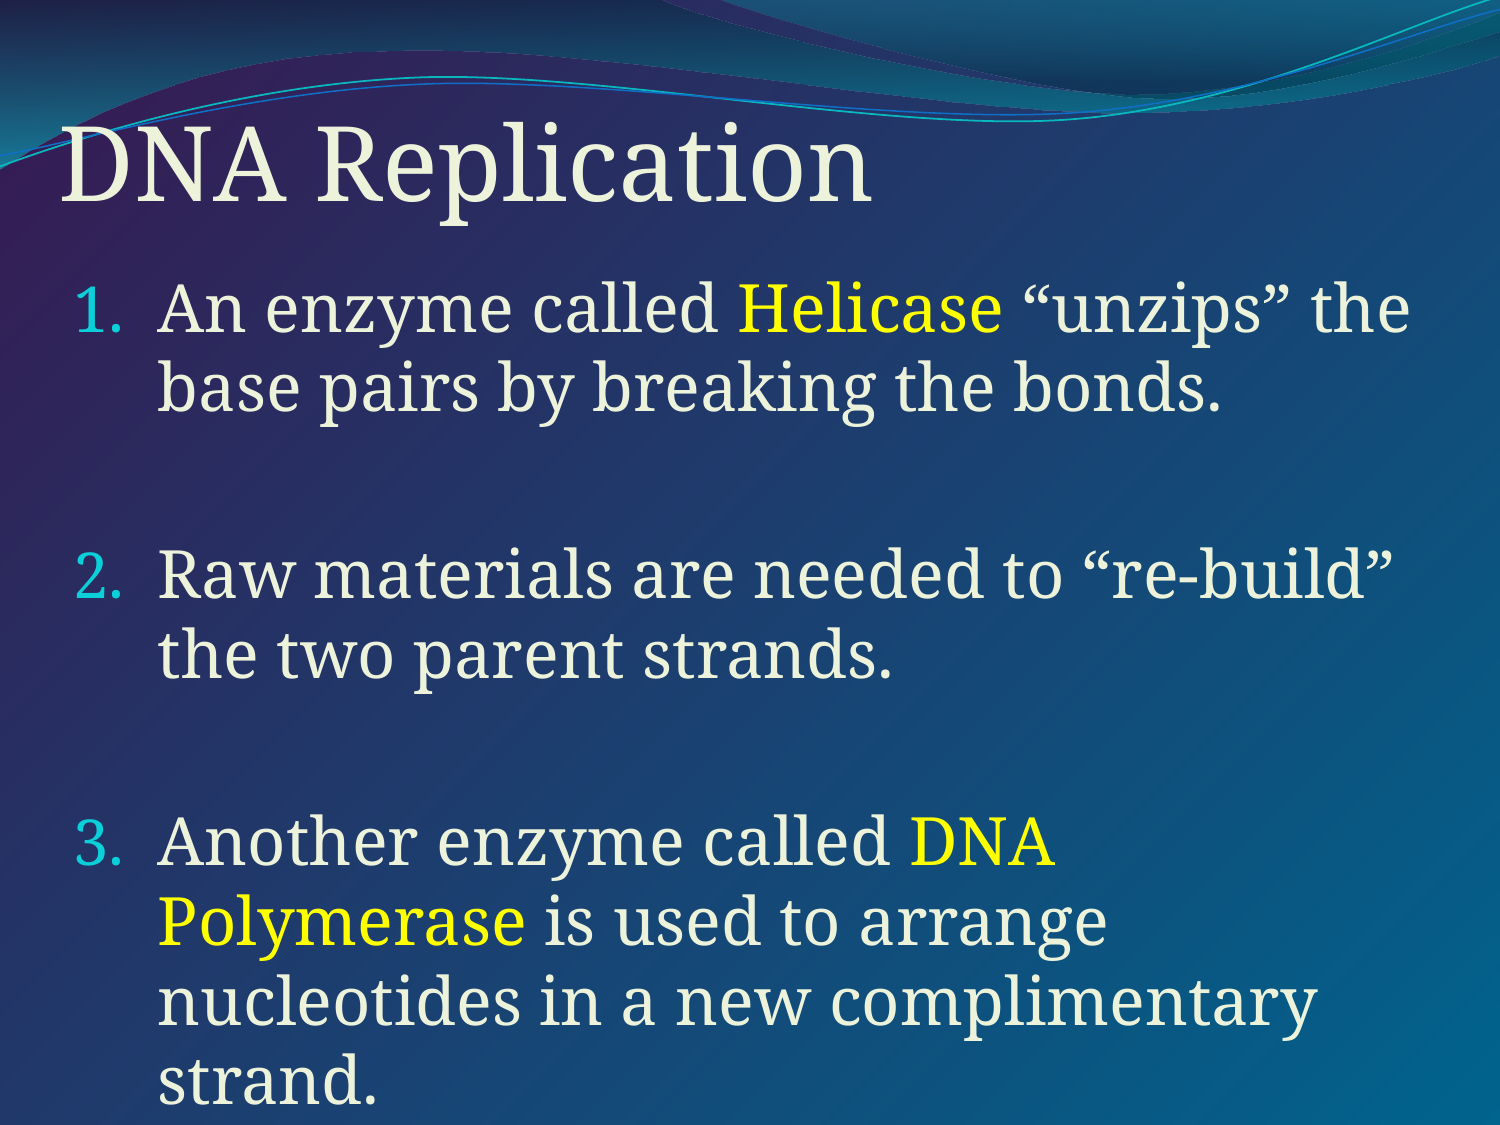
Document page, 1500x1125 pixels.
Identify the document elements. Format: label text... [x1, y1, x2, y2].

title DNA Replication [58, 34, 1409, 223]
list An enzyme called Helicase “unzips” the base pairs by breaking the bonds. Raw materials are needed to “re-build” the two parent strands. Another enzyme called DNA Polymerase is used to arrange nucleotides in a new complimentary strand. [58, 257, 1442, 1067]
